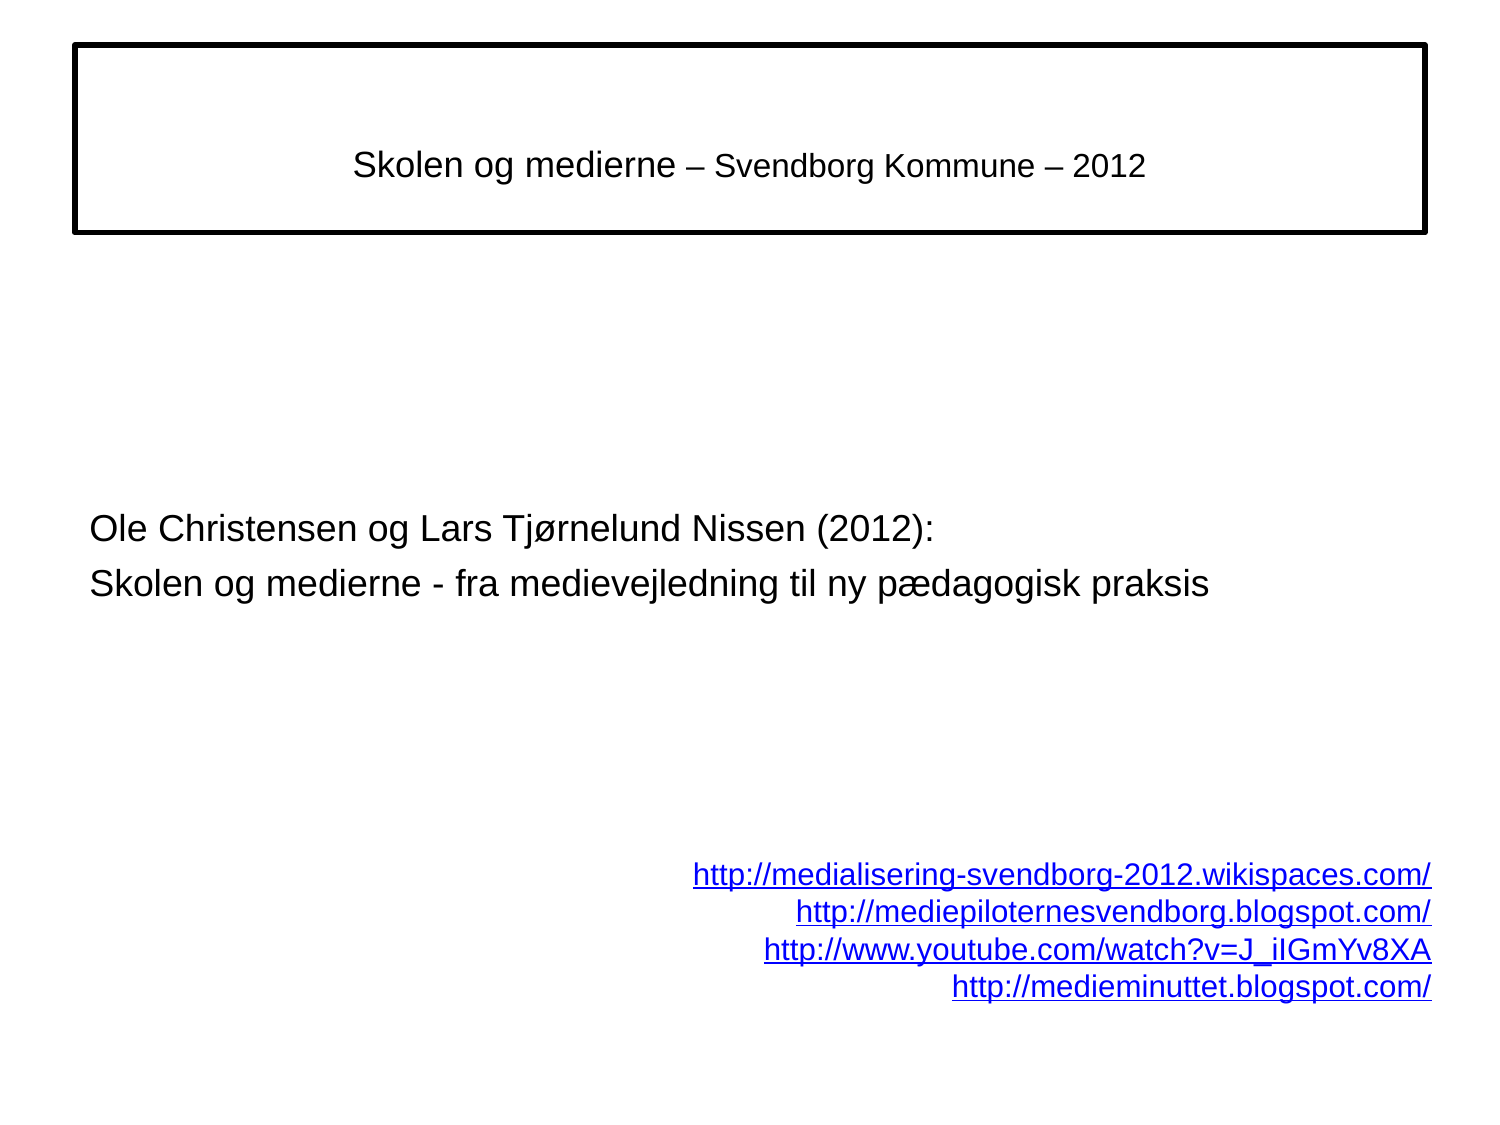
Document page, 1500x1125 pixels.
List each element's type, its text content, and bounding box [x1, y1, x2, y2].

title Skolen og medierne – Svendborg Kommune – 2012 [74, 45, 1425, 233]
text_box http://medialisering-svendborg-2012.wikispaces.com/ http://mediepiloternesvendborg.blogspot.com/ http://www.youtube.com/watch?v=J_iIGmYv8XA http://medieminuttet.blogspot.com/ [375, 845, 1447, 1077]
list Ole Christensen og Lars Tjørnelund Nissen (2012): Skolen og medierne - fra medievejledning til ny pædagogisk praksis [74, 262, 1425, 1005]
